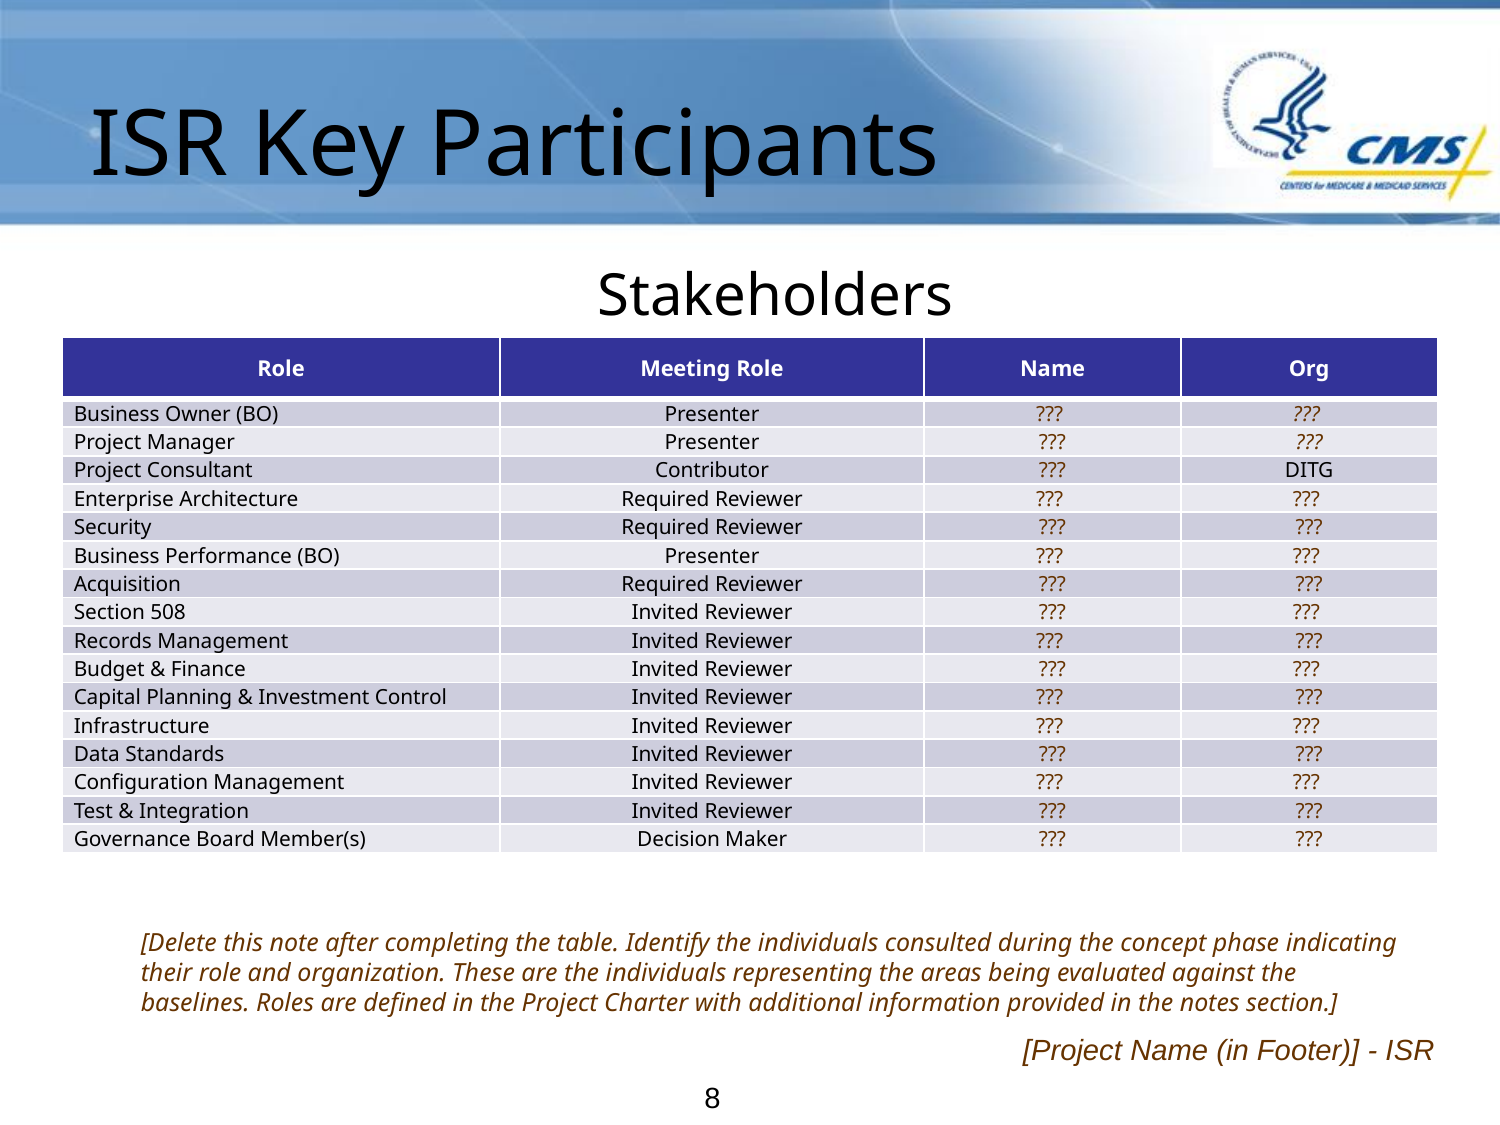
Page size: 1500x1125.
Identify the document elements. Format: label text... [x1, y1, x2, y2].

table_cell ??? [1182, 683, 1437, 710]
table_cell Required Reviewer [501, 513, 923, 540]
table_cell Budget & Finance [63, 655, 499, 682]
table_cell Contributor [501, 457, 923, 483]
table_cell Records Management [63, 627, 499, 653]
list Stakeholders [Delete this note after completing the table. Identify the individuals consulted during the concept phase indicating their role and organization. These are the individuals representing the areas being evaluated against the baselines. Roles are defined in the Project Charter with additional information provided in the notes section.] [74, 249, 1426, 337]
table_cell ??? [1182, 740, 1437, 767]
table_cell ??? [925, 570, 1180, 597]
table_cell ??? [1182, 542, 1437, 568]
table_cell ??? [925, 740, 1180, 767]
table_cell Presenter [501, 428, 923, 455]
table_cell ??? [925, 513, 1180, 540]
table_cell Invited Reviewer [501, 740, 923, 767]
table_cell ??? [925, 683, 1180, 710]
table_cell Security [63, 513, 499, 540]
table_cell ??? [1182, 485, 1437, 511]
footer [Project Name (in Footer)] - ISR [912, 1023, 1451, 1103]
slide_number 8 [537, 1071, 888, 1125]
title ISR Key Participants [74, 44, 1426, 233]
table_cell Test & Integration [63, 797, 499, 823]
table_cell Invited Reviewer [501, 683, 923, 710]
table_cell Data Standards [63, 740, 499, 767]
table_cell Invited Reviewer [501, 768, 923, 795]
table_cell ??? [1182, 655, 1437, 682]
table_cell ??? [1182, 712, 1437, 738]
table_cell Required Reviewer [501, 485, 923, 511]
table_cell ??? [1182, 797, 1437, 823]
table_cell Invited Reviewer [501, 627, 923, 653]
table_cell Invited Reviewer [501, 655, 923, 682]
table_cell ??? [1182, 402, 1437, 426]
table_cell Invited Reviewer [501, 598, 923, 625]
table_cell ??? [1182, 513, 1437, 540]
table_cell Business Owner (BO) [63, 402, 499, 426]
table_cell ??? [1182, 825, 1437, 852]
table_cell ??? [925, 457, 1180, 483]
table_cell Governance Board Member(s) [63, 825, 499, 852]
table_cell ??? [1182, 768, 1437, 795]
table_cell ??? [1182, 627, 1437, 653]
table_cell Invited Reviewer [501, 712, 923, 738]
table_cell Infrastructure [63, 712, 499, 738]
table_cell Section 508 [63, 598, 499, 625]
table_cell Decision Maker [501, 825, 923, 852]
table_cell ??? [1182, 570, 1437, 597]
table_cell ??? [925, 655, 1180, 682]
table_cell Required Reviewer [501, 570, 923, 597]
table_cell Capital Planning & Investment Control [63, 683, 499, 710]
table_cell ??? [925, 627, 1180, 653]
list Stakeholders [Delete this note after completing the table. Identify the individuals consulted during the concept phase indicating their role and organization. These are the individuals representing the areas being evaluated against the baselines. Roles are defined in the Project Charter with additional information provided in the notes section.] [74, 853, 1426, 1051]
table_cell Presenter [501, 402, 923, 426]
table_cell ??? [925, 825, 1180, 852]
table_cell ??? [1182, 428, 1437, 455]
table_cell DITG [1182, 457, 1437, 483]
table_header Name [925, 338, 1180, 396]
table_cell Business Performance (BO) [63, 542, 499, 568]
table_cell Invited Reviewer [501, 797, 923, 823]
table_cell Presenter [501, 542, 923, 568]
table_cell Project Consultant [63, 457, 499, 483]
table_cell ??? [925, 797, 1180, 823]
table_cell ??? [925, 598, 1180, 625]
table_cell ??? [925, 768, 1180, 795]
table_cell ??? [925, 428, 1180, 455]
table_cell ??? [1182, 598, 1437, 625]
table_cell Acquisition [63, 570, 499, 597]
table_cell Configuration Management [63, 768, 499, 795]
table_cell ??? [925, 712, 1180, 738]
table_cell ??? [925, 542, 1180, 568]
table_header Role [63, 338, 499, 396]
table_cell ??? [925, 485, 1180, 511]
table_cell Enterprise Architecture [63, 485, 499, 511]
table_cell ??? [925, 402, 1180, 426]
table_header Meeting Role [501, 338, 923, 396]
table_cell Project Manager [63, 428, 499, 455]
table_header Org [1182, 338, 1437, 396]
picture [0, 0, 1500, 1125]
